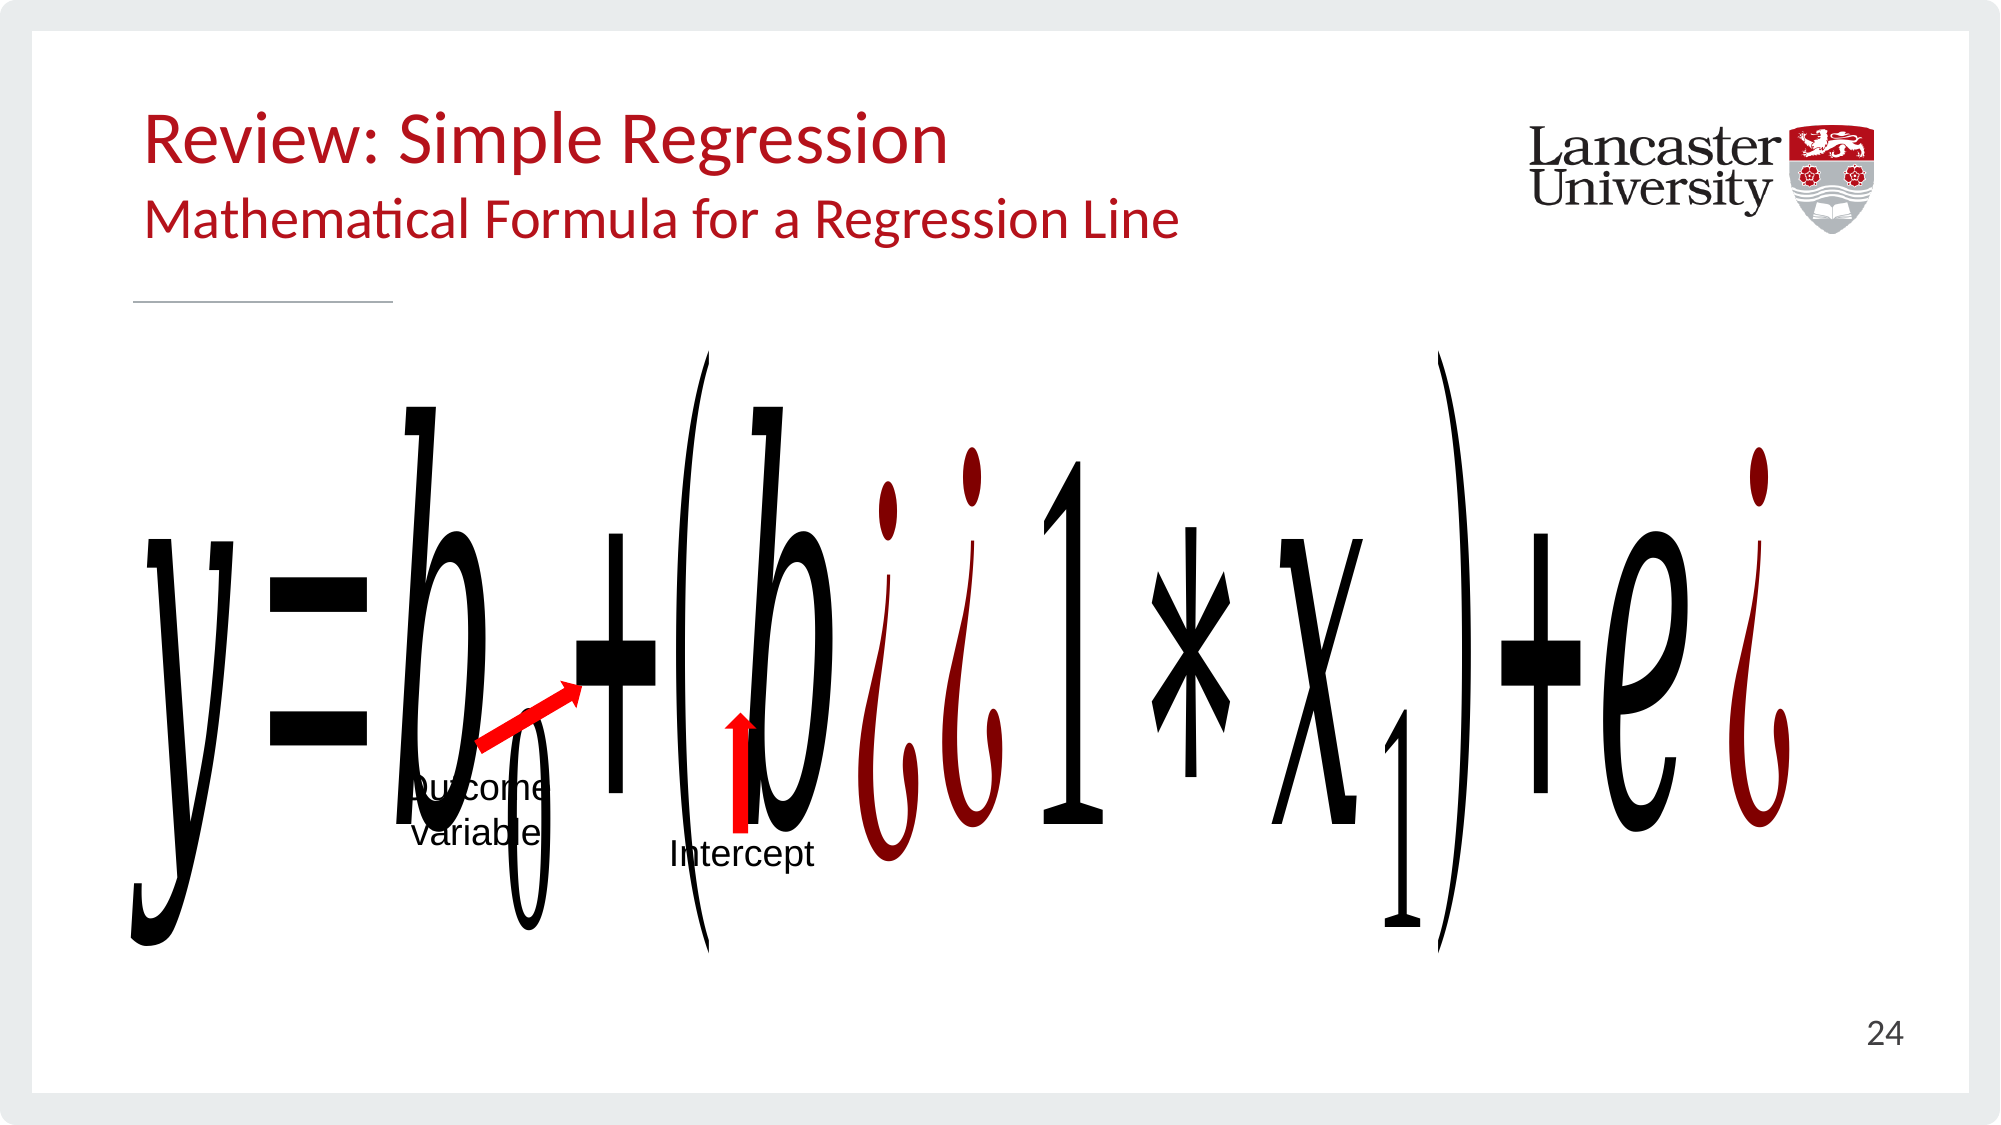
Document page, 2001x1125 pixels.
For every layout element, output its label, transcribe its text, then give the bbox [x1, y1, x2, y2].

text_box [474, 680, 583, 754]
text_box Intercept [654, 821, 830, 882]
text_box Outcome variable [385, 755, 568, 861]
title Review: Simple Regression Mathematical Formula for a Regression Line [128, 78, 1448, 279]
slide_number 24 [1468, 1001, 1919, 1061]
text_box [724, 712, 757, 821]
